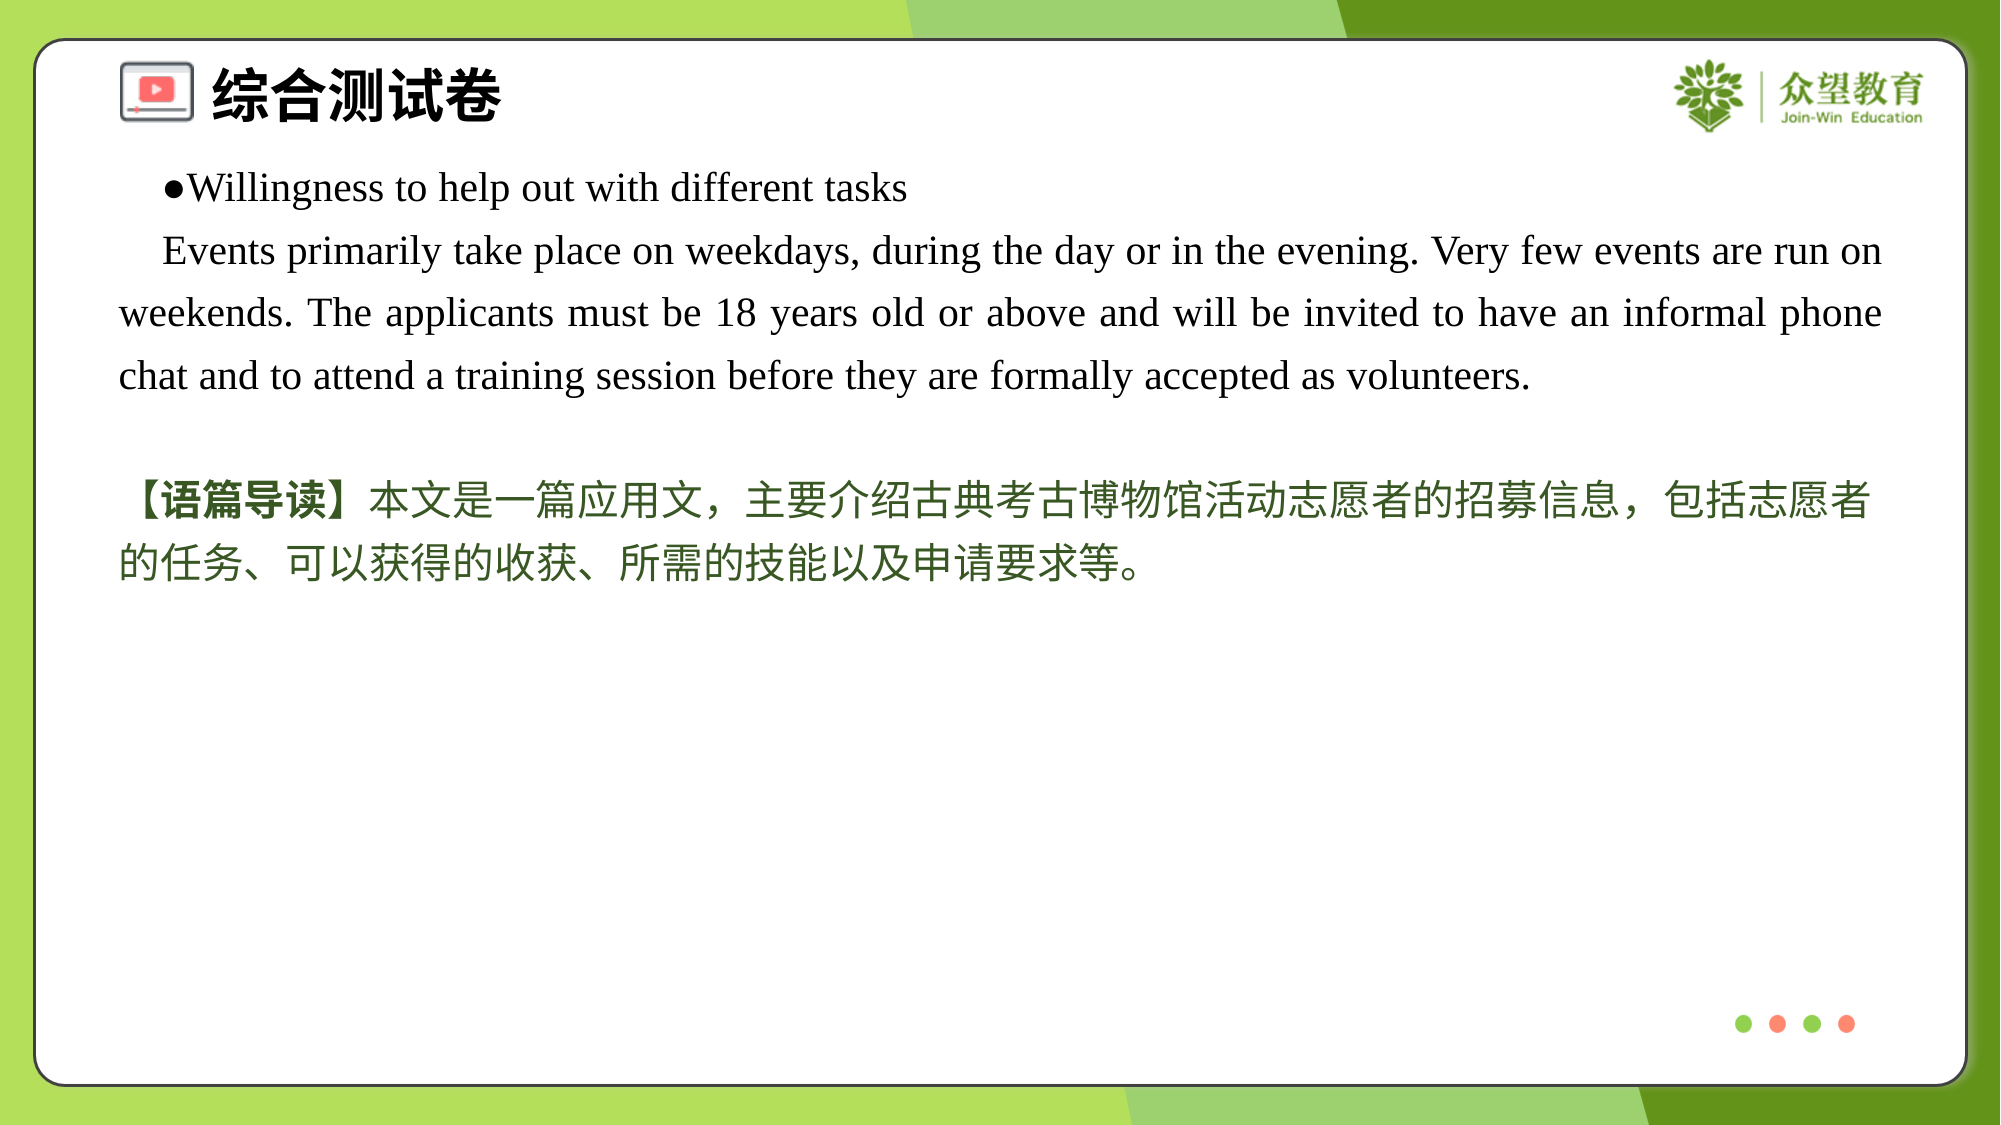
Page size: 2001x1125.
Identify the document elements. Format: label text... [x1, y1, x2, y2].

text_box ●Willingness to help out with different tasks Events primarily take place on weekdays, during the day or in the evening. Very few events are run on weekends. The applicants must be 18 years old or above and will be invited to have an informal phone chat and to attend a training session before they are formally accepted as volunteers. [118, 147, 1883, 455]
text_box 【语篇导读】本文是一篇应用文，主要介绍古典考古博物馆活动志愿者的招募信息，包括志愿者的任务、可以获得的收获、所需的技能以及申请要求等。 [118, 461, 1883, 582]
picture [0, 0, 2000, 1125]
